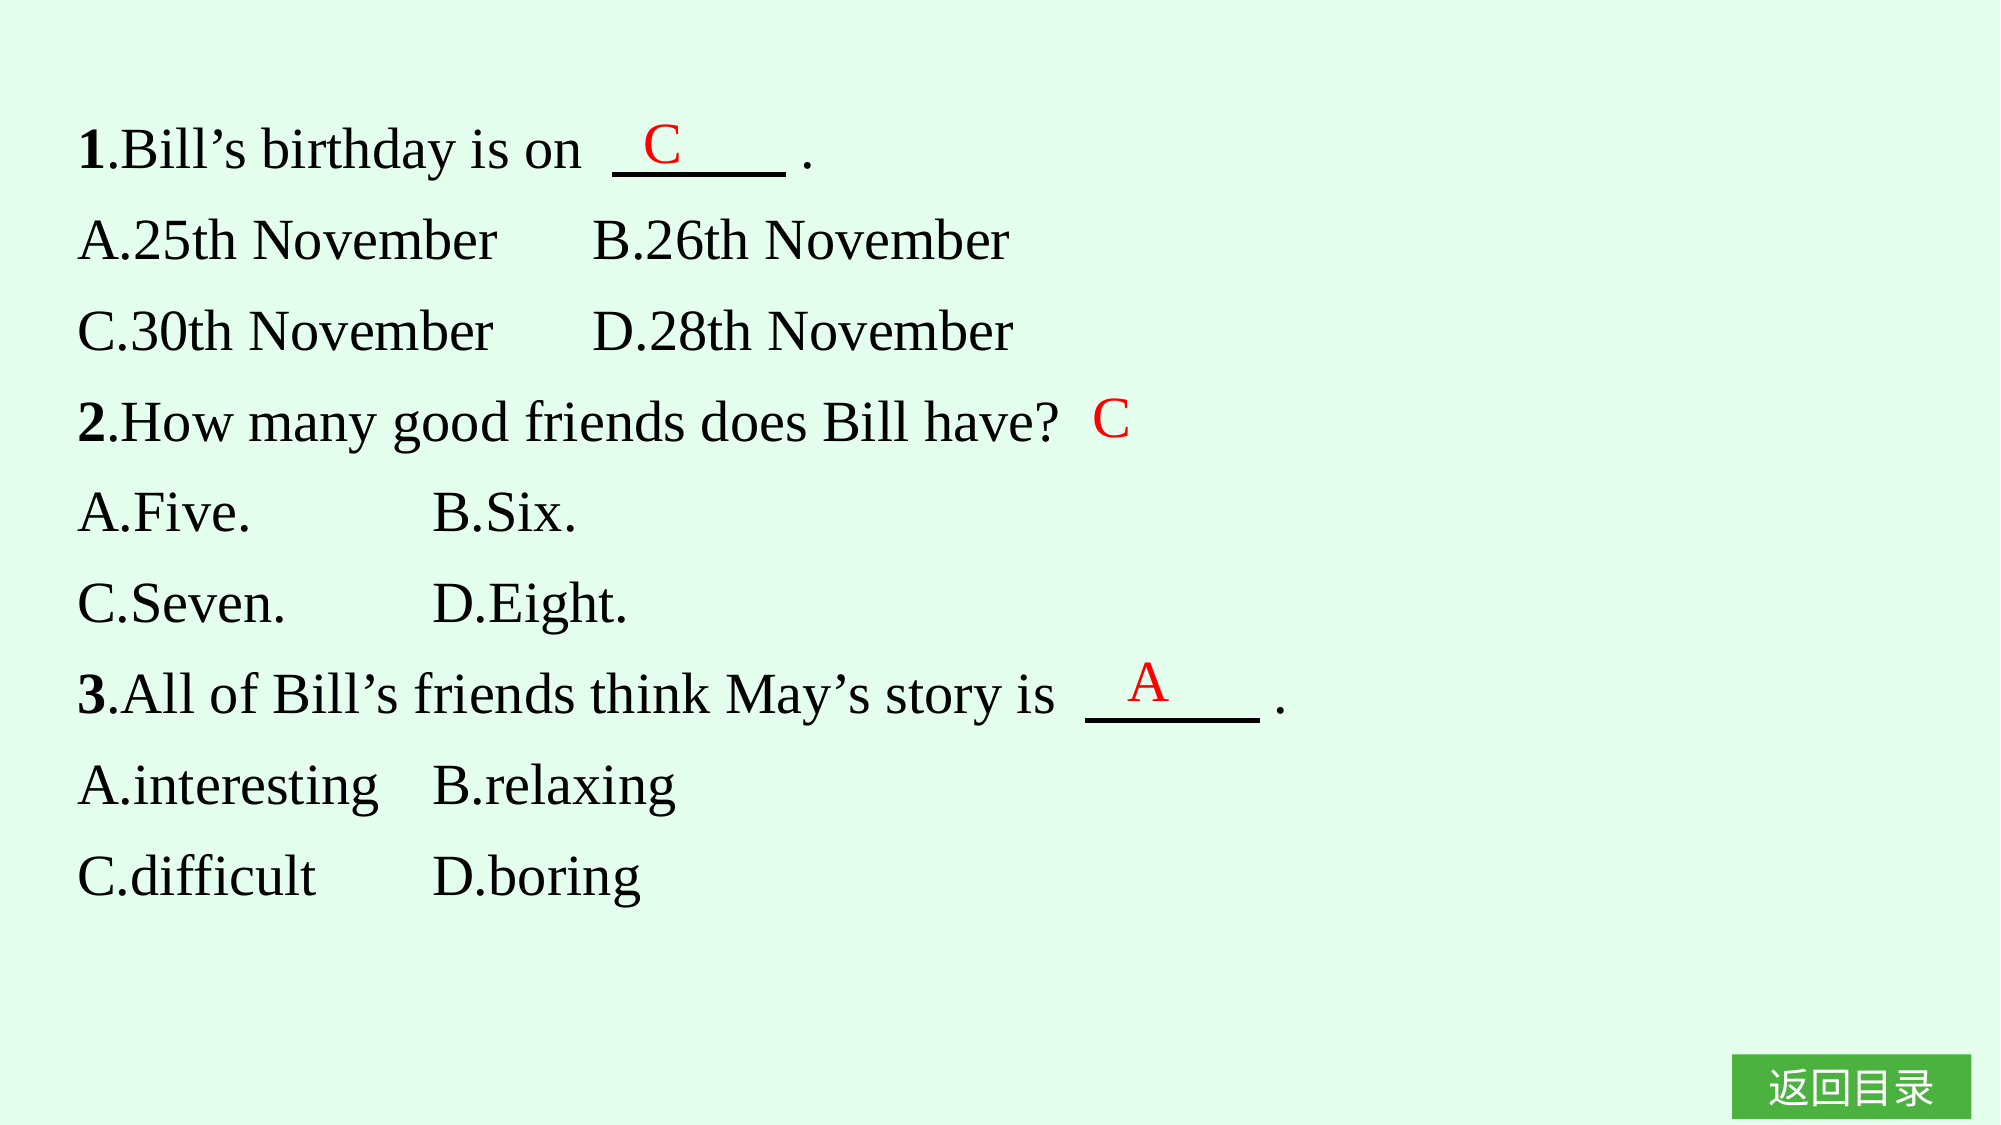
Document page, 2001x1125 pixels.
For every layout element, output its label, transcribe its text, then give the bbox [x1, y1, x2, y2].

text_box C [629, 97, 698, 183]
text_box 1.Bill’s birthday is on . A.25th November B.26th November C.30th November D.28th November 2.How many good friends does Bill have? A.Five. B.Six. C.Seven. D.Eight. 3.All of Bill’s friends think May’s story is . A.interesting B.relaxing C.difficult D.boring [62, 81, 1938, 915]
text_box A [1112, 635, 1184, 721]
text_box C [1077, 371, 1146, 457]
